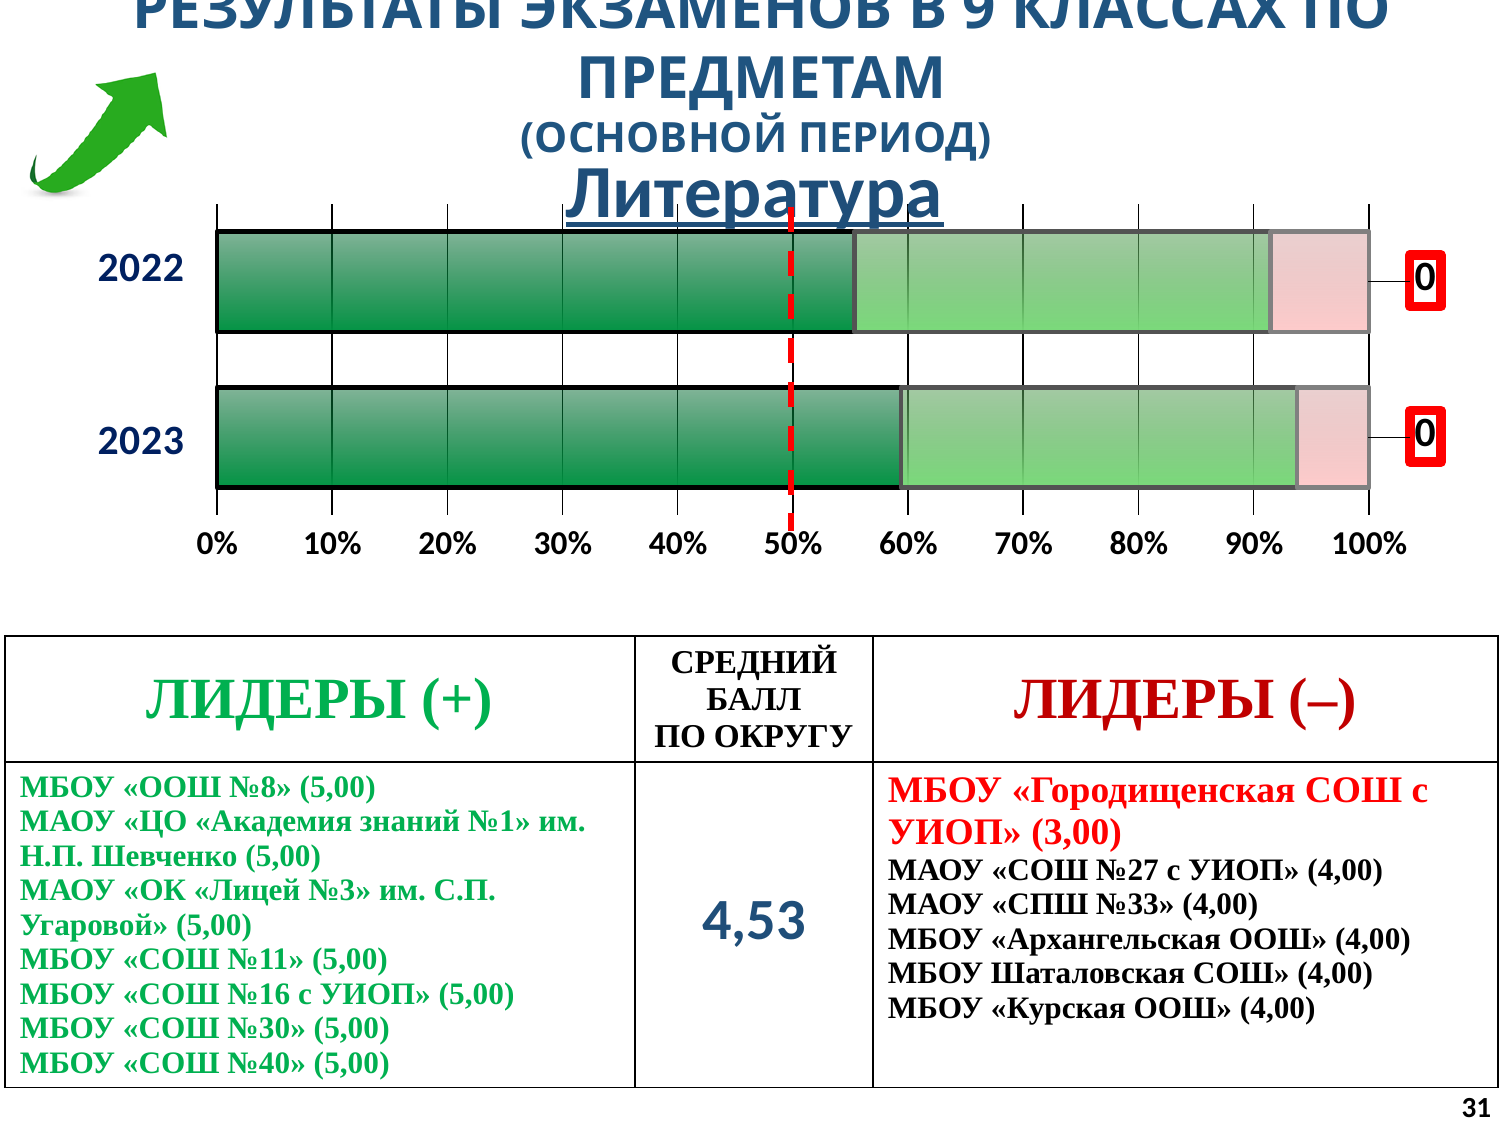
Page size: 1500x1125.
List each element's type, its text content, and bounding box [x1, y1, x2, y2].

table_header ЛИДЕРЫ (–) [874, 637, 1497, 761]
chart [21, 120, 1489, 639]
table_header ЛИДЕРЫ (+) [6, 637, 634, 761]
picture [6, 66, 174, 208]
table_header СРЕДНИЙ БАЛЛ ПО ОКРУГУ [636, 639, 872, 761]
table_cell МБОУ «Городищенская СОШ с УИОП» (3,00) МАОУ «СОШ №27 с УИОП» (4,00) МАОУ «СПШ №33» (4,00) МБОУ «Архангельская ООШ» (4,00) МБОУ Шаталовская СОШ» (4,00) МБОУ «Курская ООШ» (4,00) [874, 763, 1497, 1087]
table_cell МБОУ «ООШ №8» (5,00) МАОУ «ЦО «Академия знаний №1» им. Н.П. Шевченко (5,00) МАОУ «ОК «Лицей №3» им. С.П. Угаровой» (5,00) МБОУ «СОШ №11» (5,00) МБОУ «СОШ №16 с УИОП» (5,00) МБОУ «СОШ №30» (5,00) МБОУ «СОШ №40» (5,00) [6, 763, 634, 1087]
text_box РЕЗУЛЬТАТЫ ЭКЗАМЕНОВ В 9 КЛАССАХ ПО ПРЕДМЕТАМ (ОСНОВНОЙ ПЕРИОД) [23, 14, 1500, 116]
text_box 31 [1446, 1081, 1500, 1125]
table_cell 4,53 [636, 763, 872, 1087]
